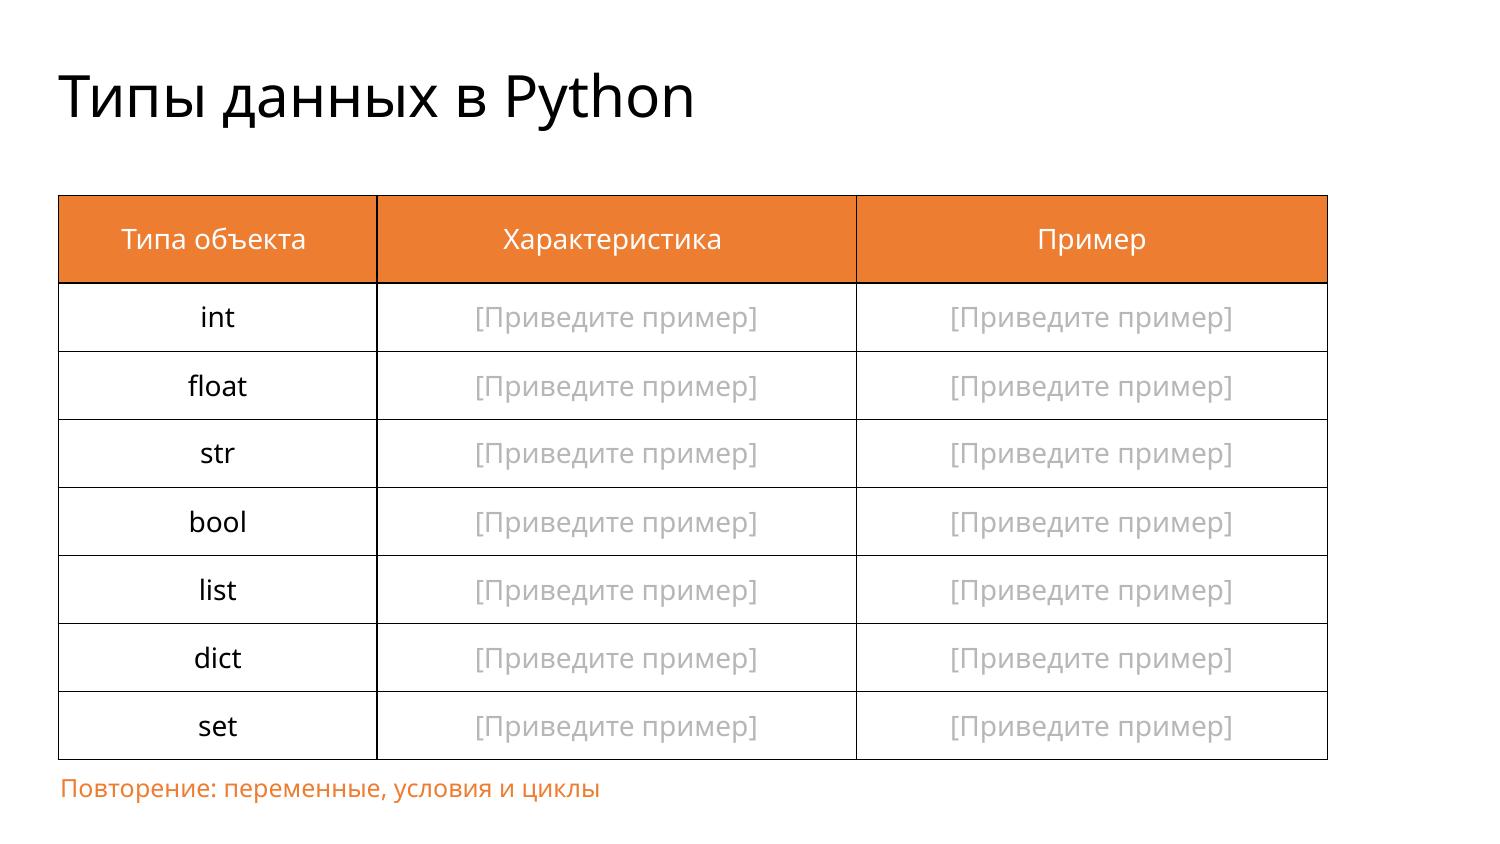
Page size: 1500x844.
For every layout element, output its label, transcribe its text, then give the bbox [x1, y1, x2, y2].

table_cell str [59, 420, 376, 487]
table_header Характеристика [378, 196, 856, 282]
text_box Типы данных в Python [59, 59, 1444, 195]
table_cell list [59, 556, 376, 623]
table_cell [Приведите пример] [857, 352, 1327, 419]
table_cell [Приведите пример] [378, 692, 856, 759]
subtitle Повторение: переменные, условия и циклы [60, 767, 1233, 813]
table_cell bool [59, 488, 376, 555]
table_cell [Приведите пример] [378, 284, 856, 351]
table_cell [Приведите пример] [857, 556, 1327, 623]
table_cell float [59, 352, 376, 419]
table_cell dict [59, 624, 376, 691]
table_cell [Приведите пример] [378, 352, 856, 419]
table_cell [Приведите пример] [857, 284, 1327, 351]
table_header Пример [857, 196, 1327, 282]
table_cell set [59, 692, 376, 759]
table_cell [Приведите пример] [378, 556, 856, 623]
table_cell [Приведите пример] [378, 488, 856, 555]
table_header Типа объекта [59, 196, 376, 282]
table_cell int [59, 284, 376, 351]
table_cell [Приведите пример] [378, 624, 856, 691]
table_cell [Приведите пример] [857, 692, 1327, 759]
table_cell [Приведите пример] [378, 420, 856, 487]
table_cell [Приведите пример] [857, 420, 1327, 487]
table_cell [Приведите пример] [857, 488, 1327, 555]
table_cell [Приведите пример] [857, 624, 1327, 691]
